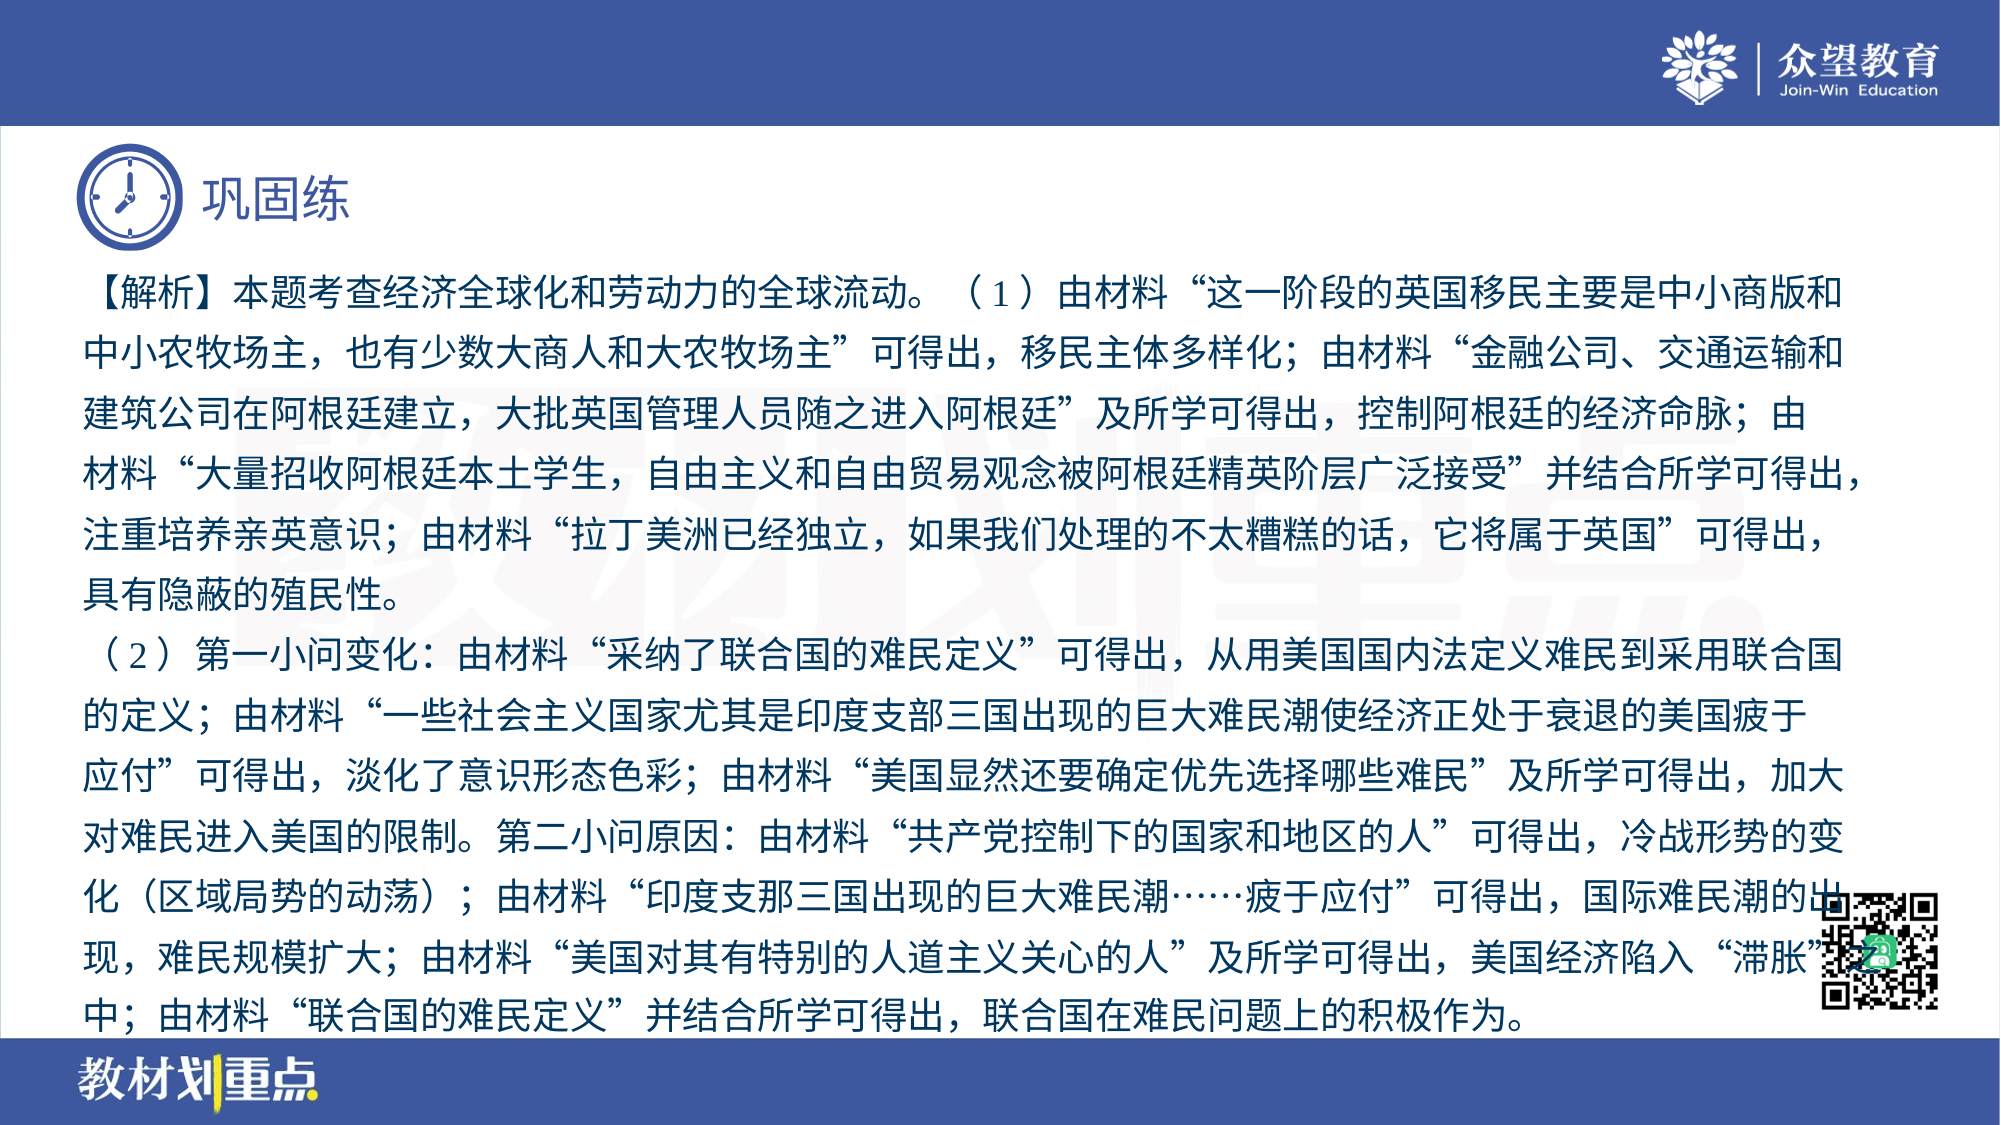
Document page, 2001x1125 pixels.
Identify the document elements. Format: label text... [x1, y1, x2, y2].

text_box 【解析】本题考查经济全球化和劳动力的全球流动。（1）由材料“这一阶段的英国移民主要是中小商版和 中小农牧场主，也有少数大商人和大农牧场主”可得出，移民主体多样化；由材料“金融公司、交通运输和 建筑公司在阿根廷建立，大批英国管理人员随之进入阿根廷”及所学可得出，控制阿根廷的经济命脉；由 材料“大量招收阿根廷本土学生，自由主义和自由贸易观念被阿根廷精英阶层广泛接受”并结合所学可得出， 注重培养亲英意识；由材料“拉丁美洲已经独立，如果我们处理的不太糟糕的话，它将属于英国”可得出， 具有隐蔽的殖民性。 （2）第一小问变化：由材料“采纳了联合国的难民定义”可得出，从用美国国内法定义难民到采用联合国 的定义；由材料“一些社会主义国家尤其是印度支部三国出现的巨大难民潮使经济正处于衰退的美国疲于 应付”可得出，淡化了意识形态色彩；由材料“美国显然还要确定优先选择哪些难民”及所学可得出，加大 对难民进入美国的限制。第二小问原因：由材料“共产党控制下的国家和地区的人”可得出，冷战形势的变 化（区域局势的动荡）；由材料“印度支那三国出现的巨大难民潮……疲于应付”可得出，国际难民潮的出 现，难民规模扩大；由材料“美国对其有特别的人道主义关心的人”及所学可得出，美国经济陷入“滞胀”之 中；由材料“联合国的难民定义”并结合所学可得出，联合国在难民问题上的积极作为。 [82, 253, 1817, 1032]
picture [0, 0, 2000, 1125]
